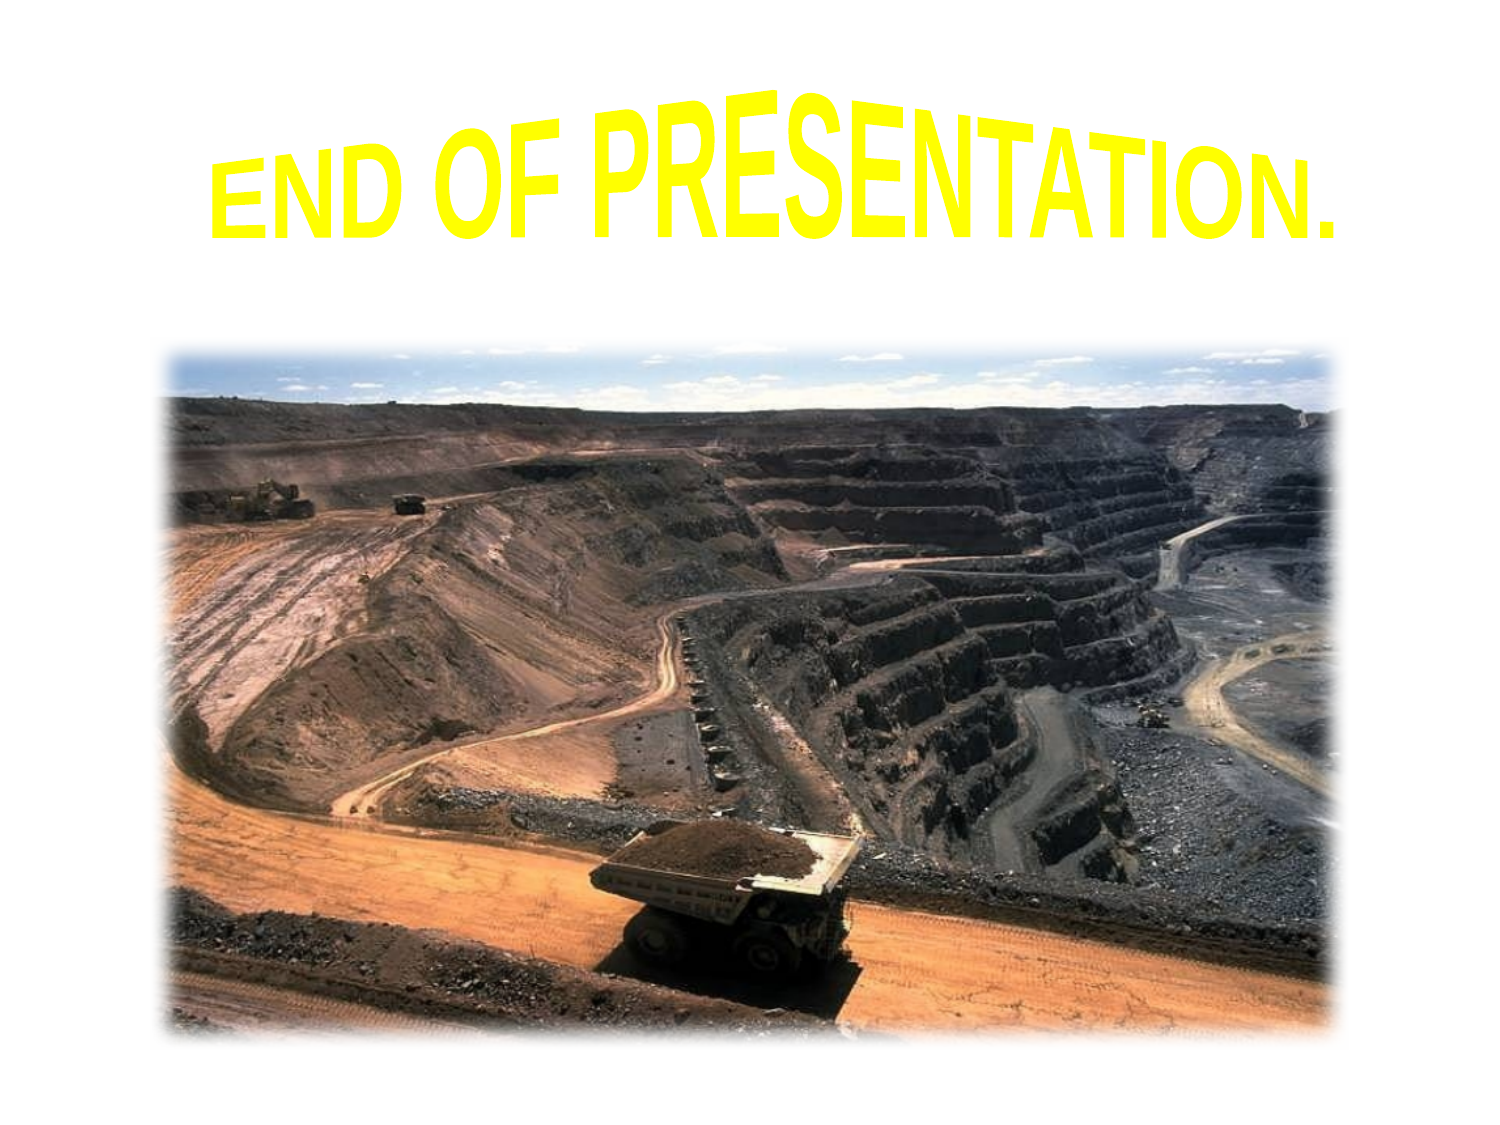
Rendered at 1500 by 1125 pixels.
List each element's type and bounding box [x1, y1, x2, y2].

picture [149, 337, 1351, 1051]
